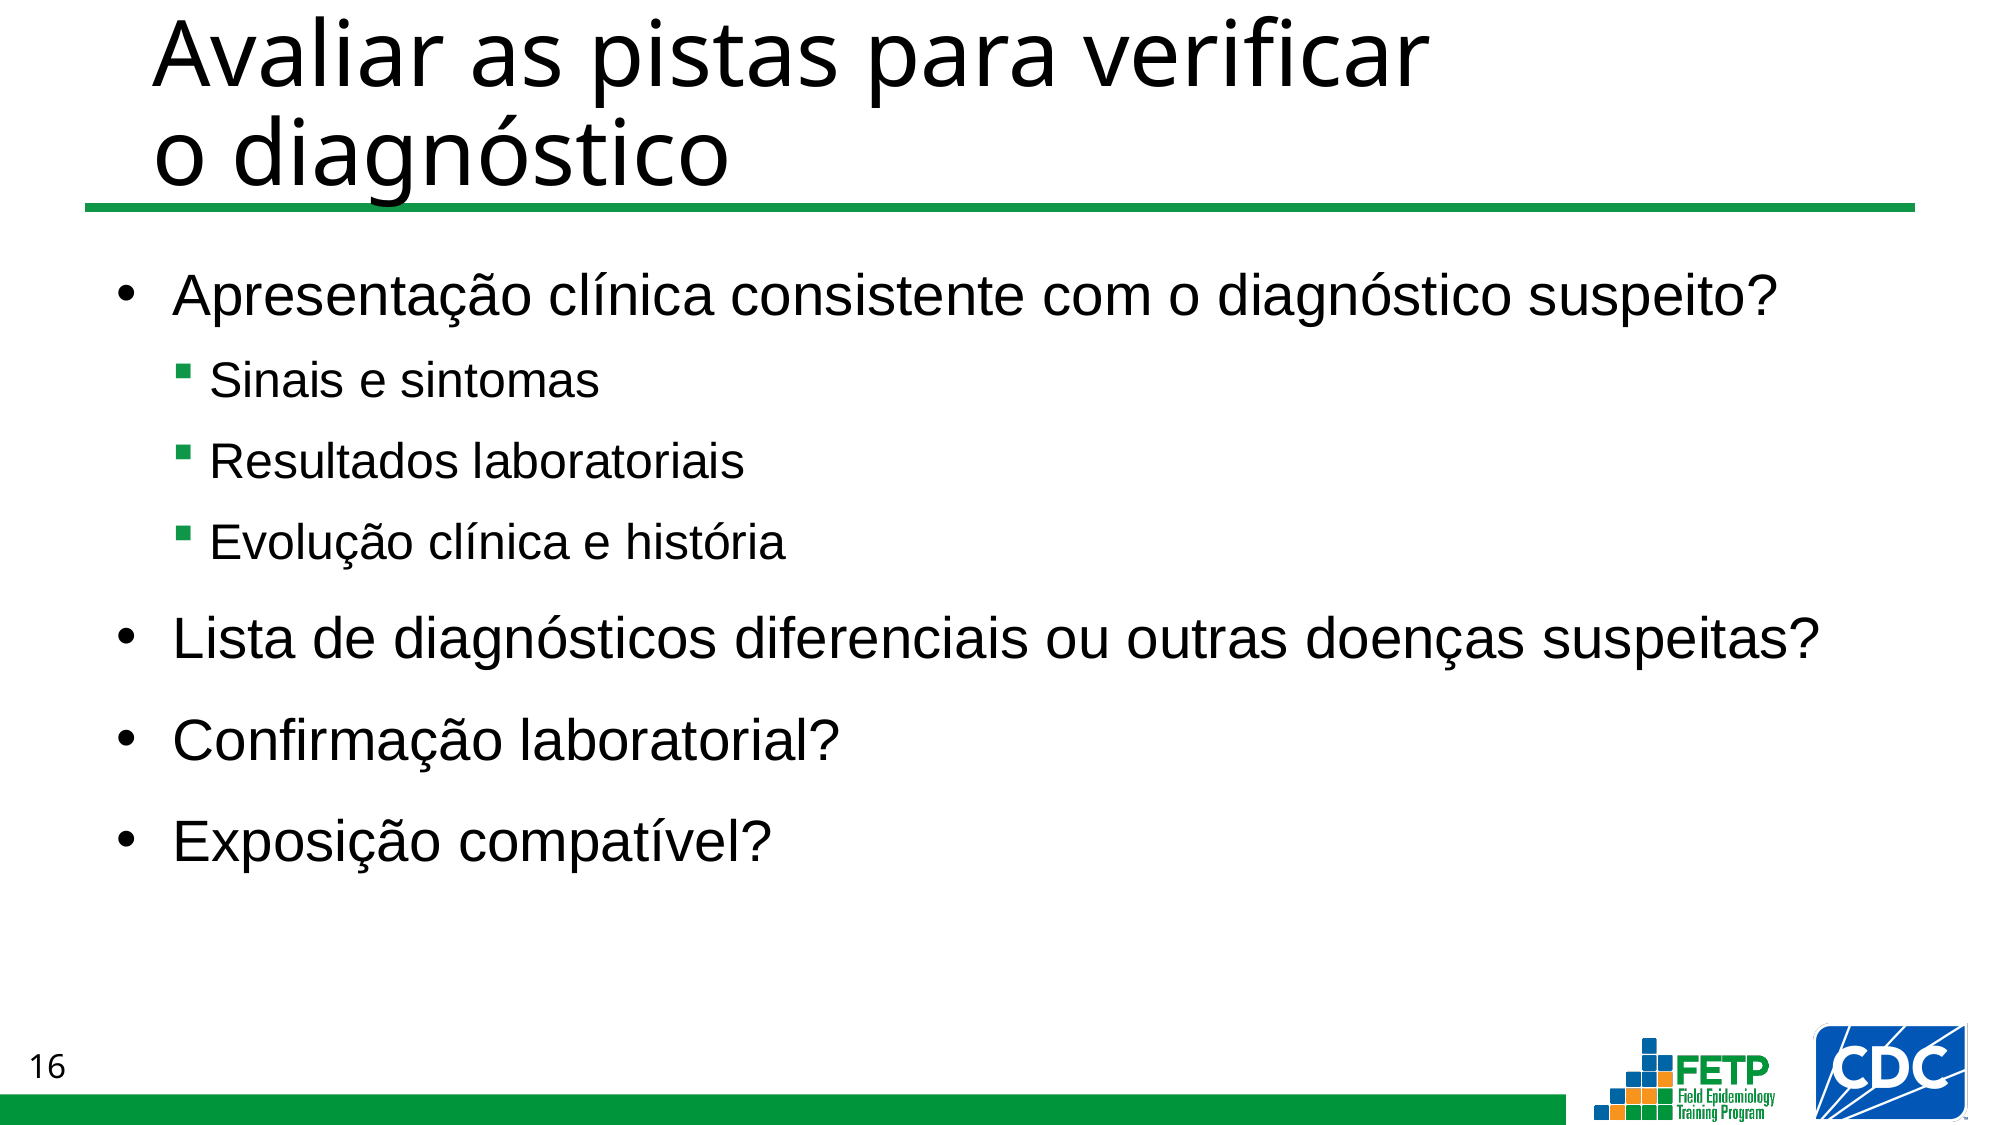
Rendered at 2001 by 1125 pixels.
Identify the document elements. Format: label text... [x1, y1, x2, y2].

text_box Apresentação clínica consistente com o diagnóstico suspeito? Sinais e sintomas Resultados laboratoriais Evolução clínica e história Lista de diagnósticos diferenciais ou outras doenças suspeitas? Confirmação laboratorial? Exposição compatível? [82, 242, 1843, 1004]
title Avaliar as pistas para verificar o diagnóstico [137, 0, 1863, 207]
picture [1813, 1023, 1968, 1122]
picture [1594, 1038, 1775, 1122]
